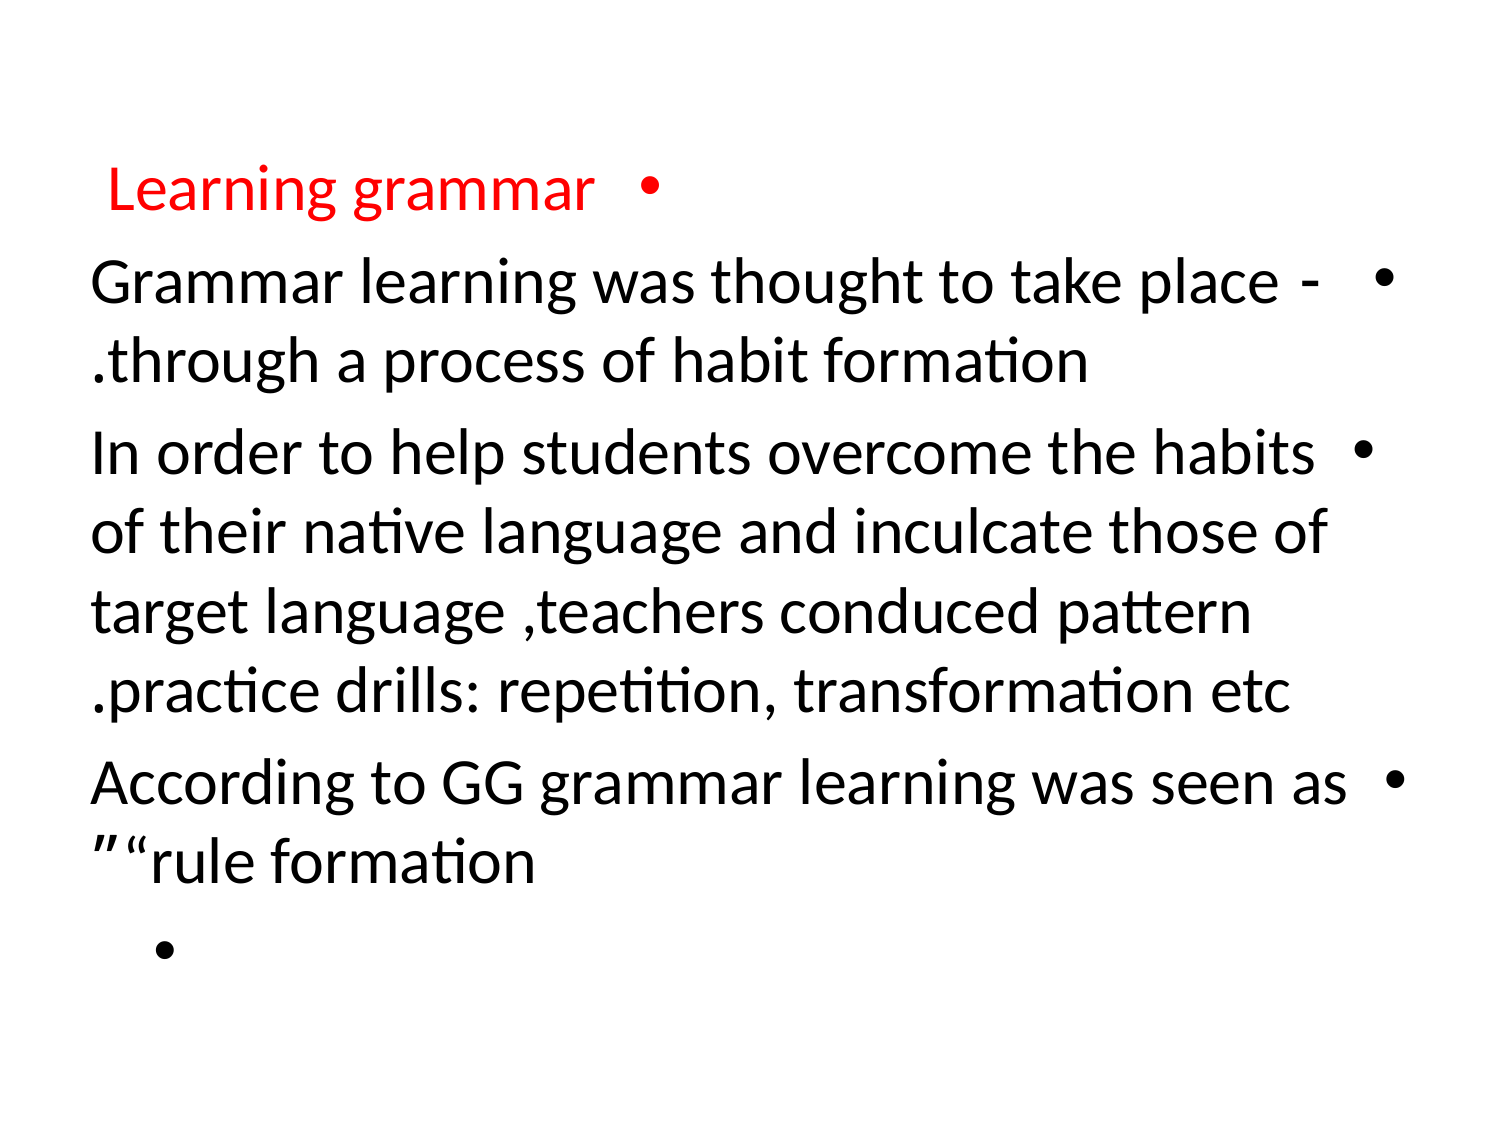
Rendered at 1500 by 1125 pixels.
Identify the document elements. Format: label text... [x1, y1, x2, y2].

list Learning grammar - Grammar learning was thought to take place through a process of habit formation. In order to help students overcome the habits of their native language and inculcate those of target language ,teachers conduced pattern practice drills: repetition, transformation etc. According to GG grammar learning was seen as “rule formation” [75, 137, 1425, 1005]
